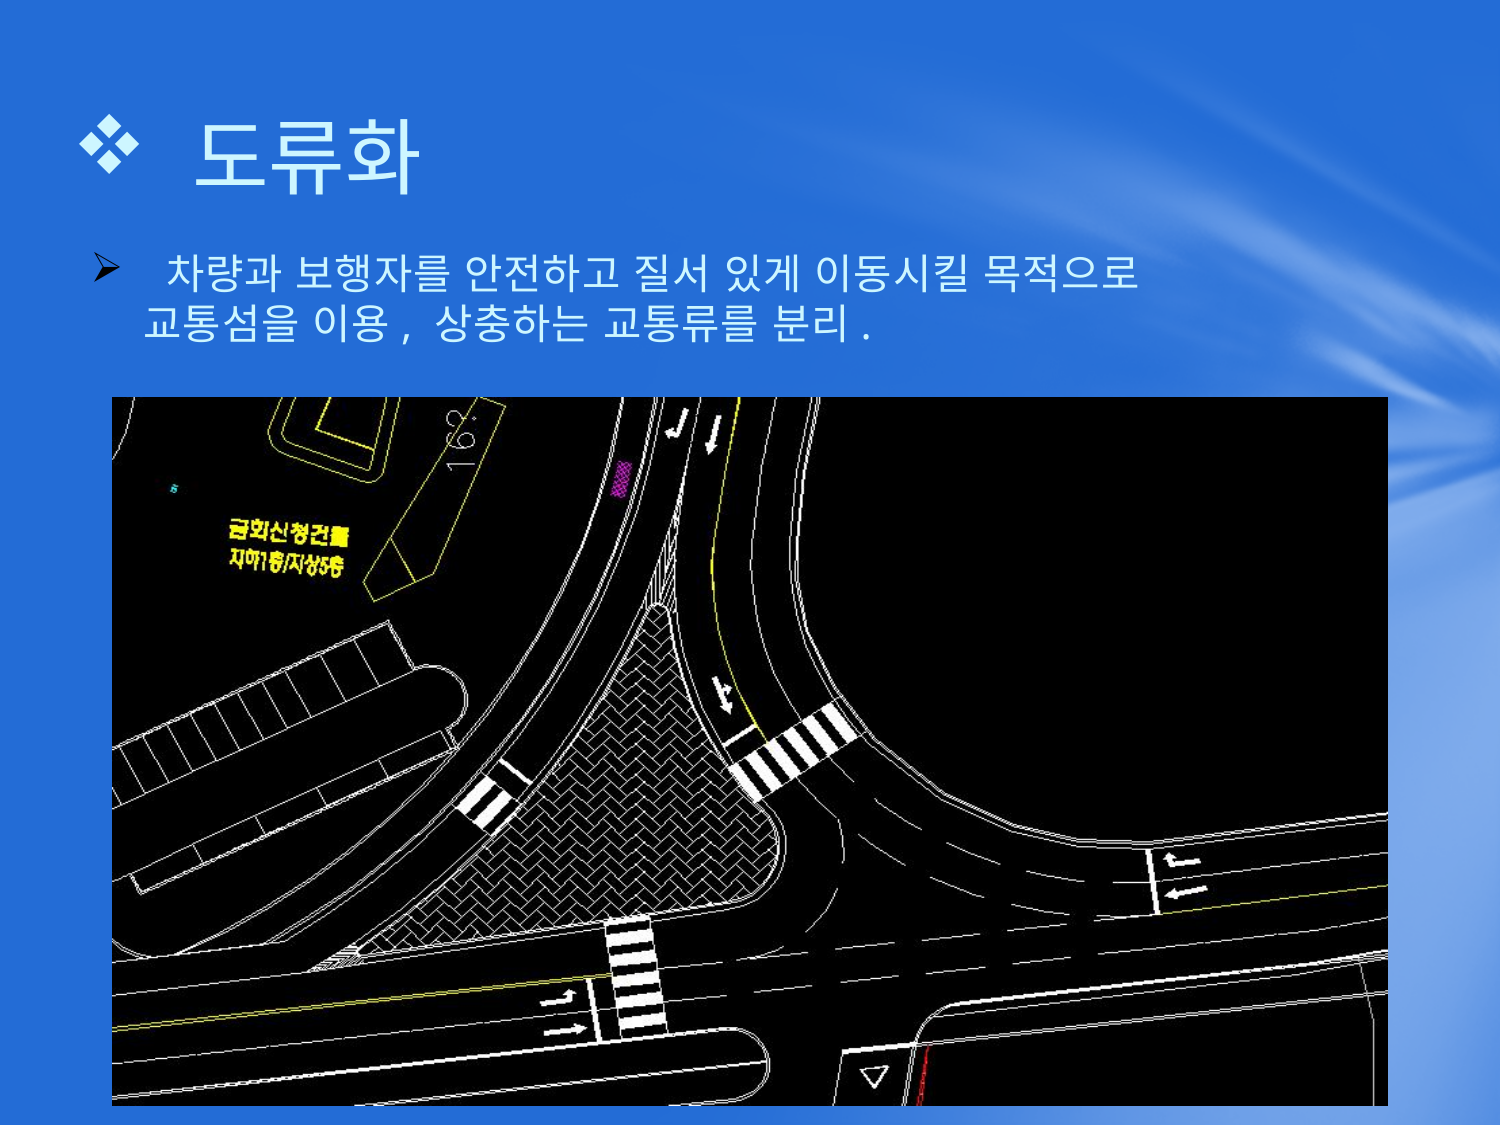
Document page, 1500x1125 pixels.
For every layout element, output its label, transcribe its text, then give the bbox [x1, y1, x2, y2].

list 차량과 보행자를 안전하고 질서 있게 이동시킬 목적으로 교통섬을 이용, 상충하는 교통류를 분리. [57, 240, 1318, 1016]
picture [111, 396, 1389, 1107]
title 도류화 [57, 37, 1318, 213]
